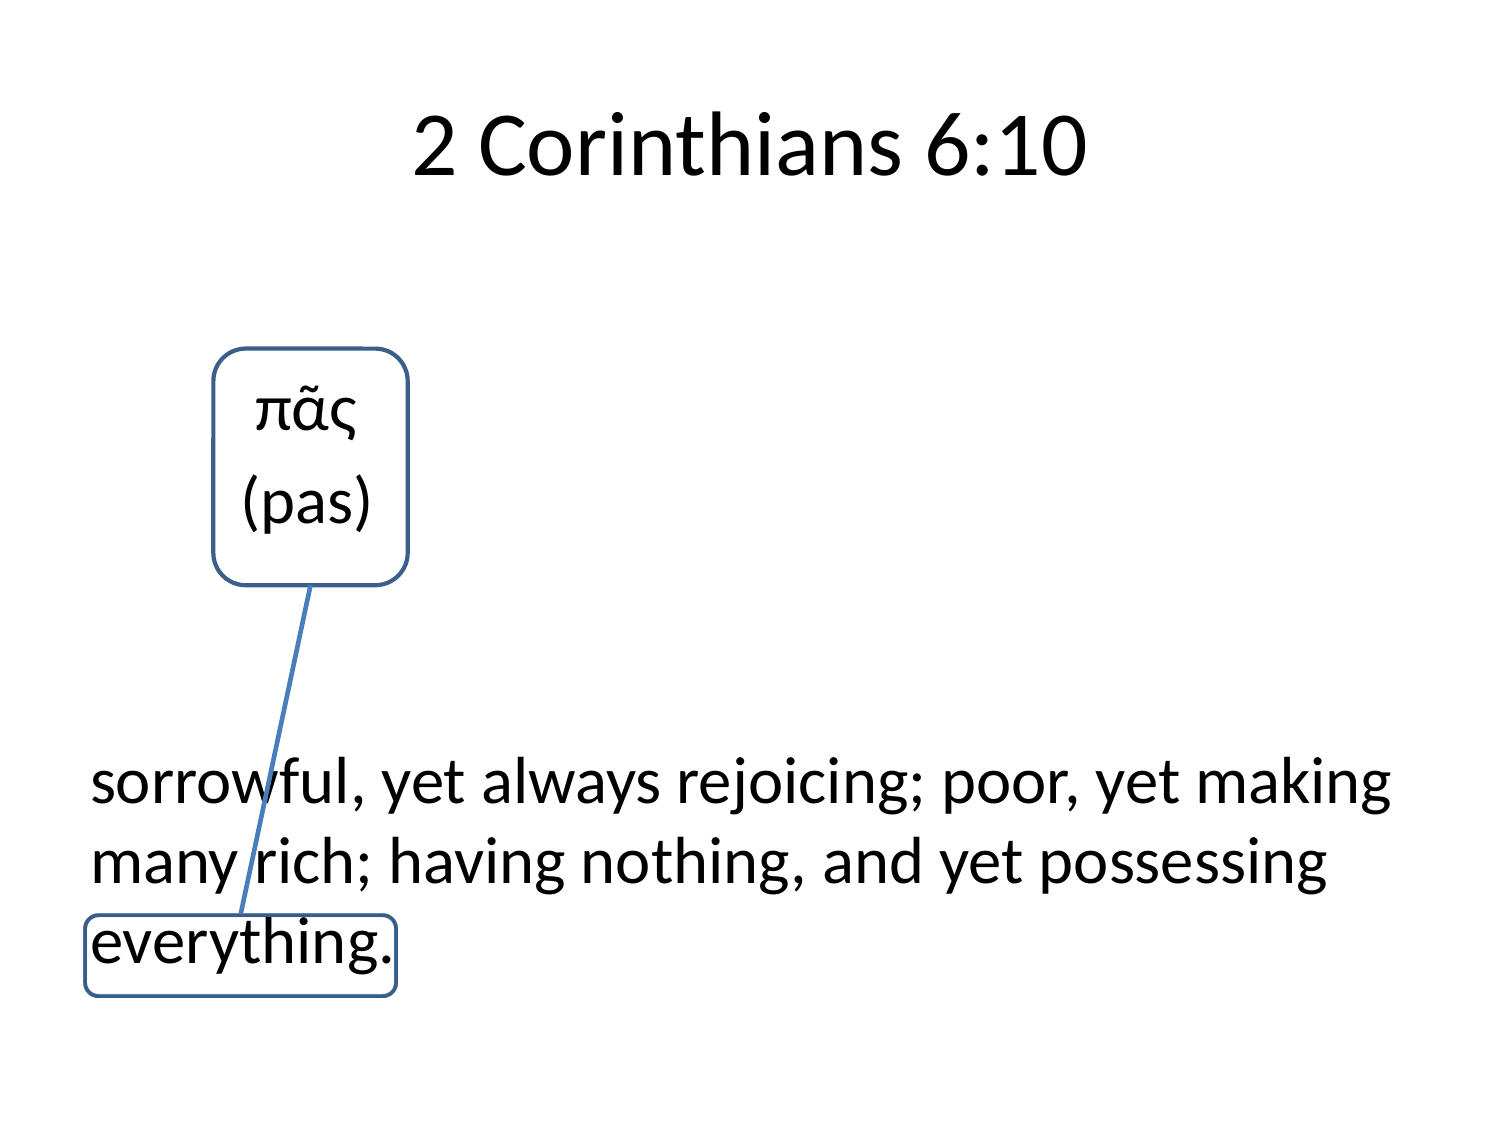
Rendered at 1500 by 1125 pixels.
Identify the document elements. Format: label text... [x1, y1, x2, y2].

text_box [211, 346, 410, 588]
title 2 Corinthians 6:10 [75, 45, 1425, 233]
list πᾶς (pas) sorrowful, yet always rejoicing; poor, yet making many rich; having nothing, and yet possessing everything. [75, 262, 1425, 1005]
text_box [240, 584, 311, 914]
picture [83, 913, 399, 999]
